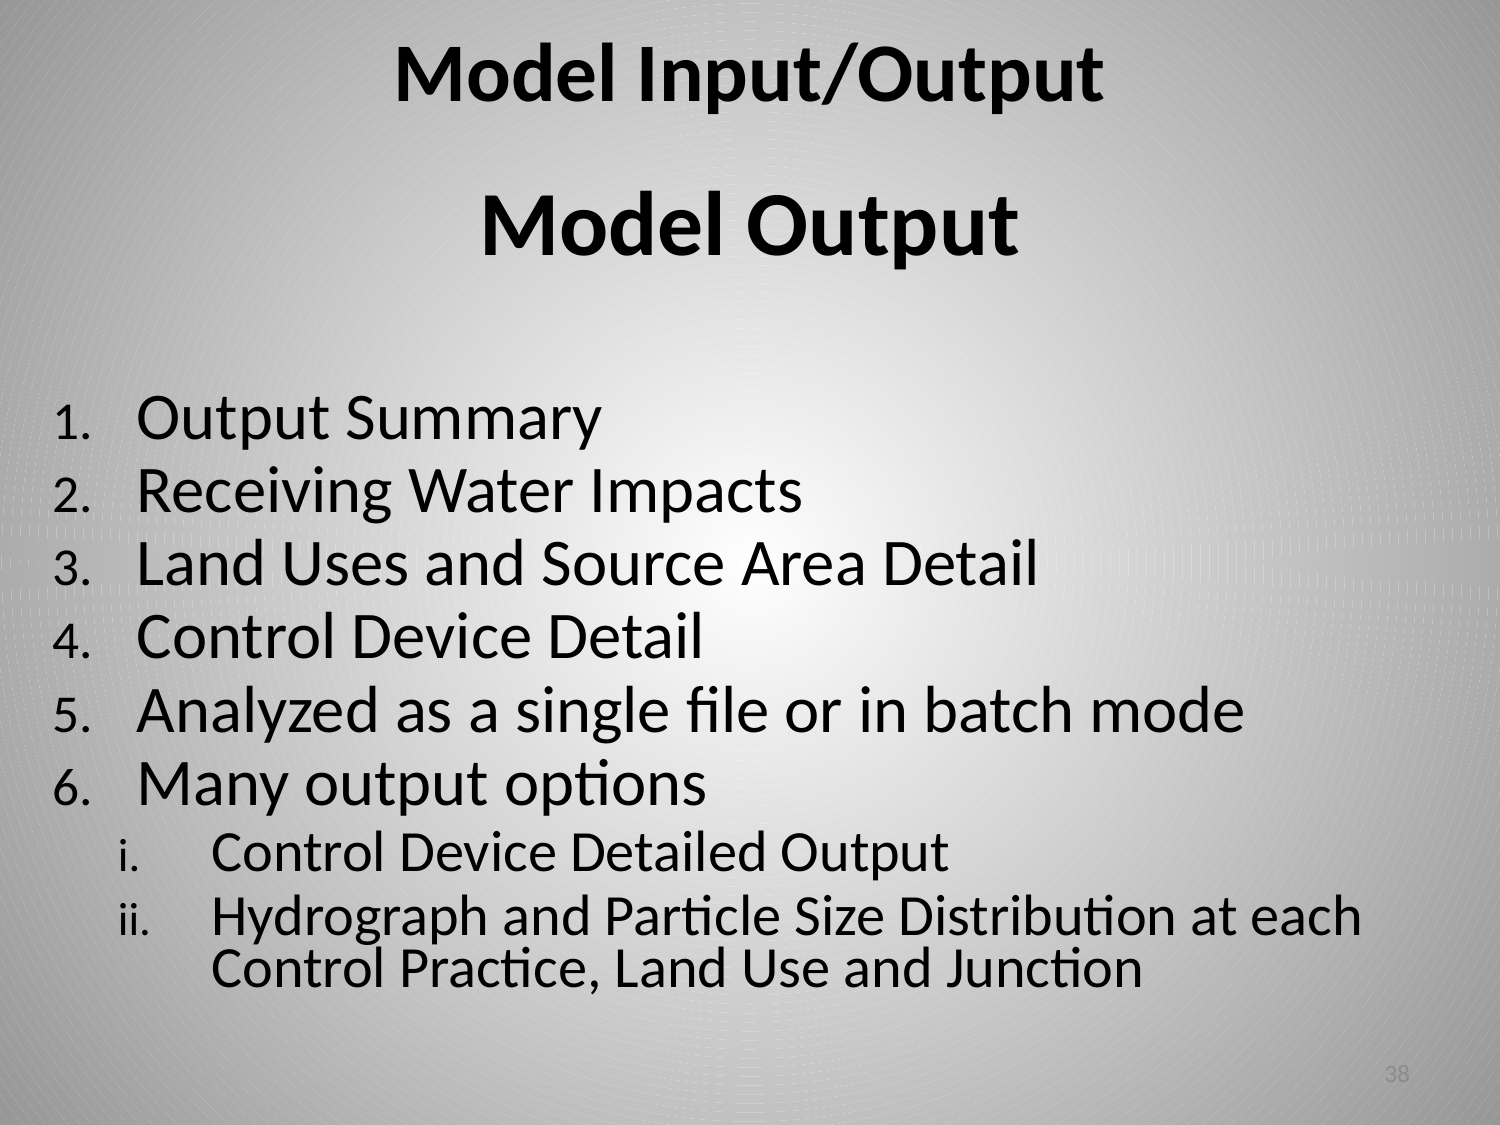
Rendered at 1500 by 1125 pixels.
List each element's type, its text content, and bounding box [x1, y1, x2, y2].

text_box Model Input/Output [112, 0, 1388, 125]
title Model Output [112, 125, 1388, 313]
slide_number 38 [1074, 1042, 1425, 1103]
text_box Output Summary Receiving Water Impacts Land Uses and Source Area Detail Control Device Detail Analyzed as a single file or in batch mode Many output options Control Device Detailed Output Hydrograph and Particle Size Distribution at each Control Practice, Land Use and Junction [37, 330, 1463, 857]
